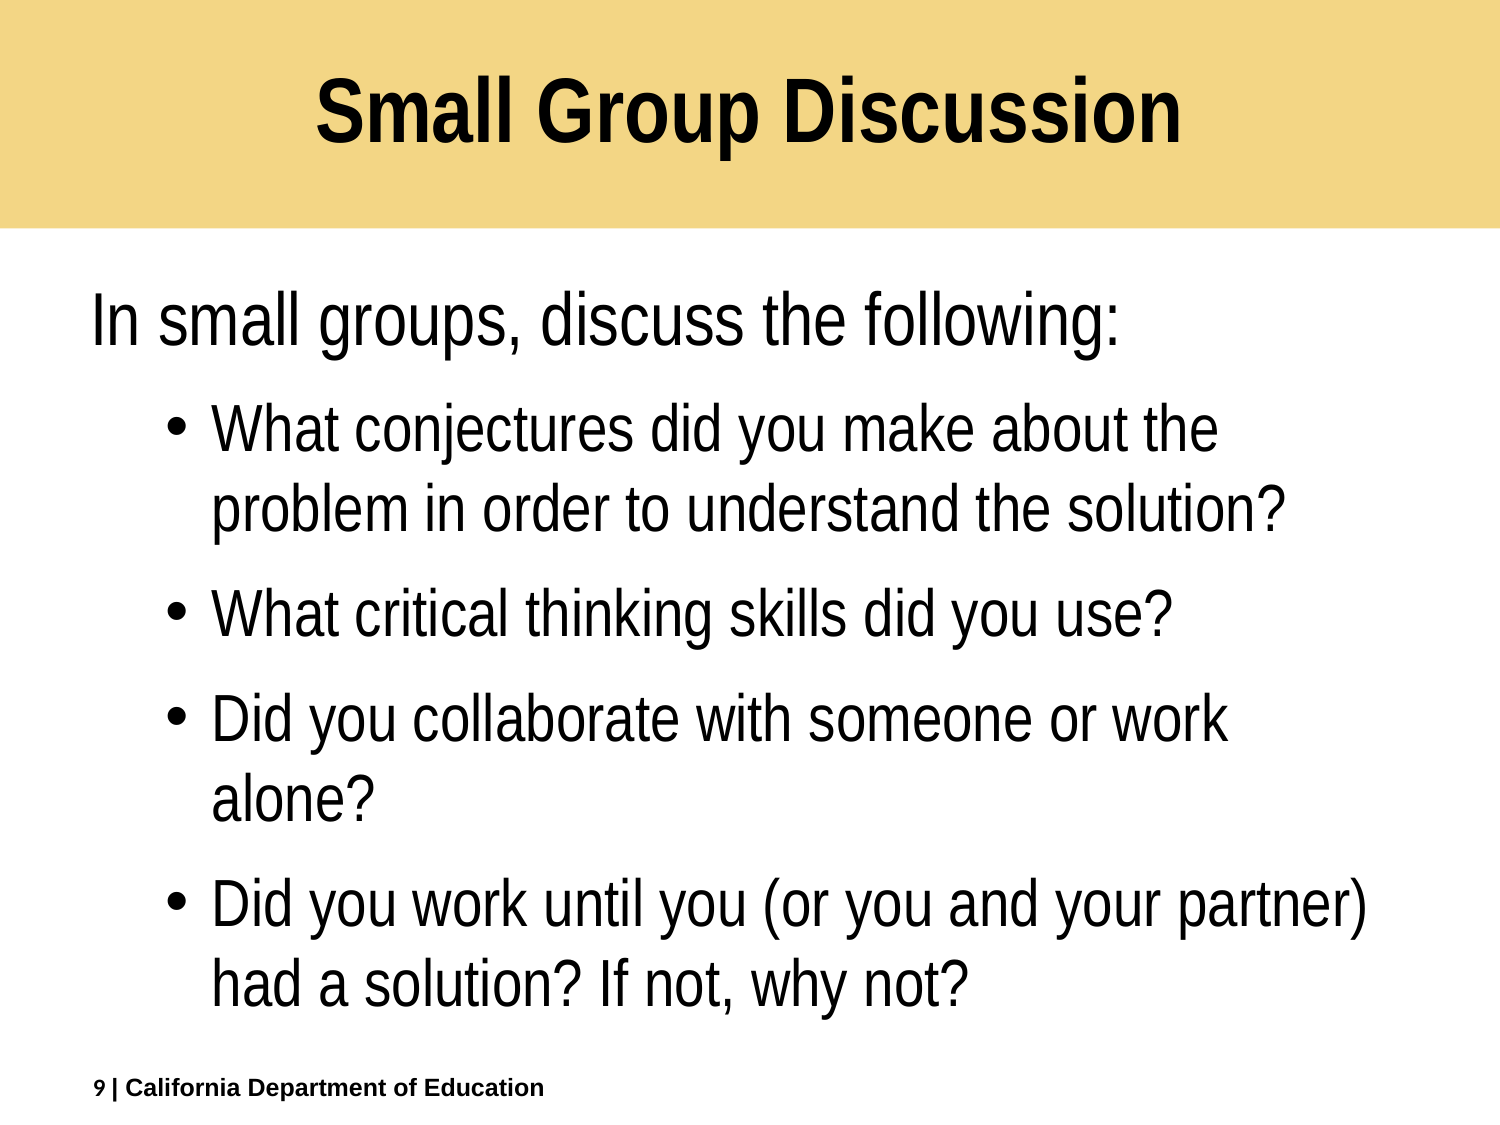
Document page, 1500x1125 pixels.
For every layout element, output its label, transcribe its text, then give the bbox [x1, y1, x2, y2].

title Small Group Discussion [74, 11, 1426, 200]
list In small groups, discuss the following: What conjectures did you make about the problem in order to understand the solution? What critical thinking skills did you use? Did you collaborate with someone or work alone? Did you work until you (or you and your partner) had a solution? If not, why not? [74, 262, 1426, 1054]
footer | California Department of Education [121, 1064, 699, 1124]
slide_number 9 [55, 1064, 121, 1124]
